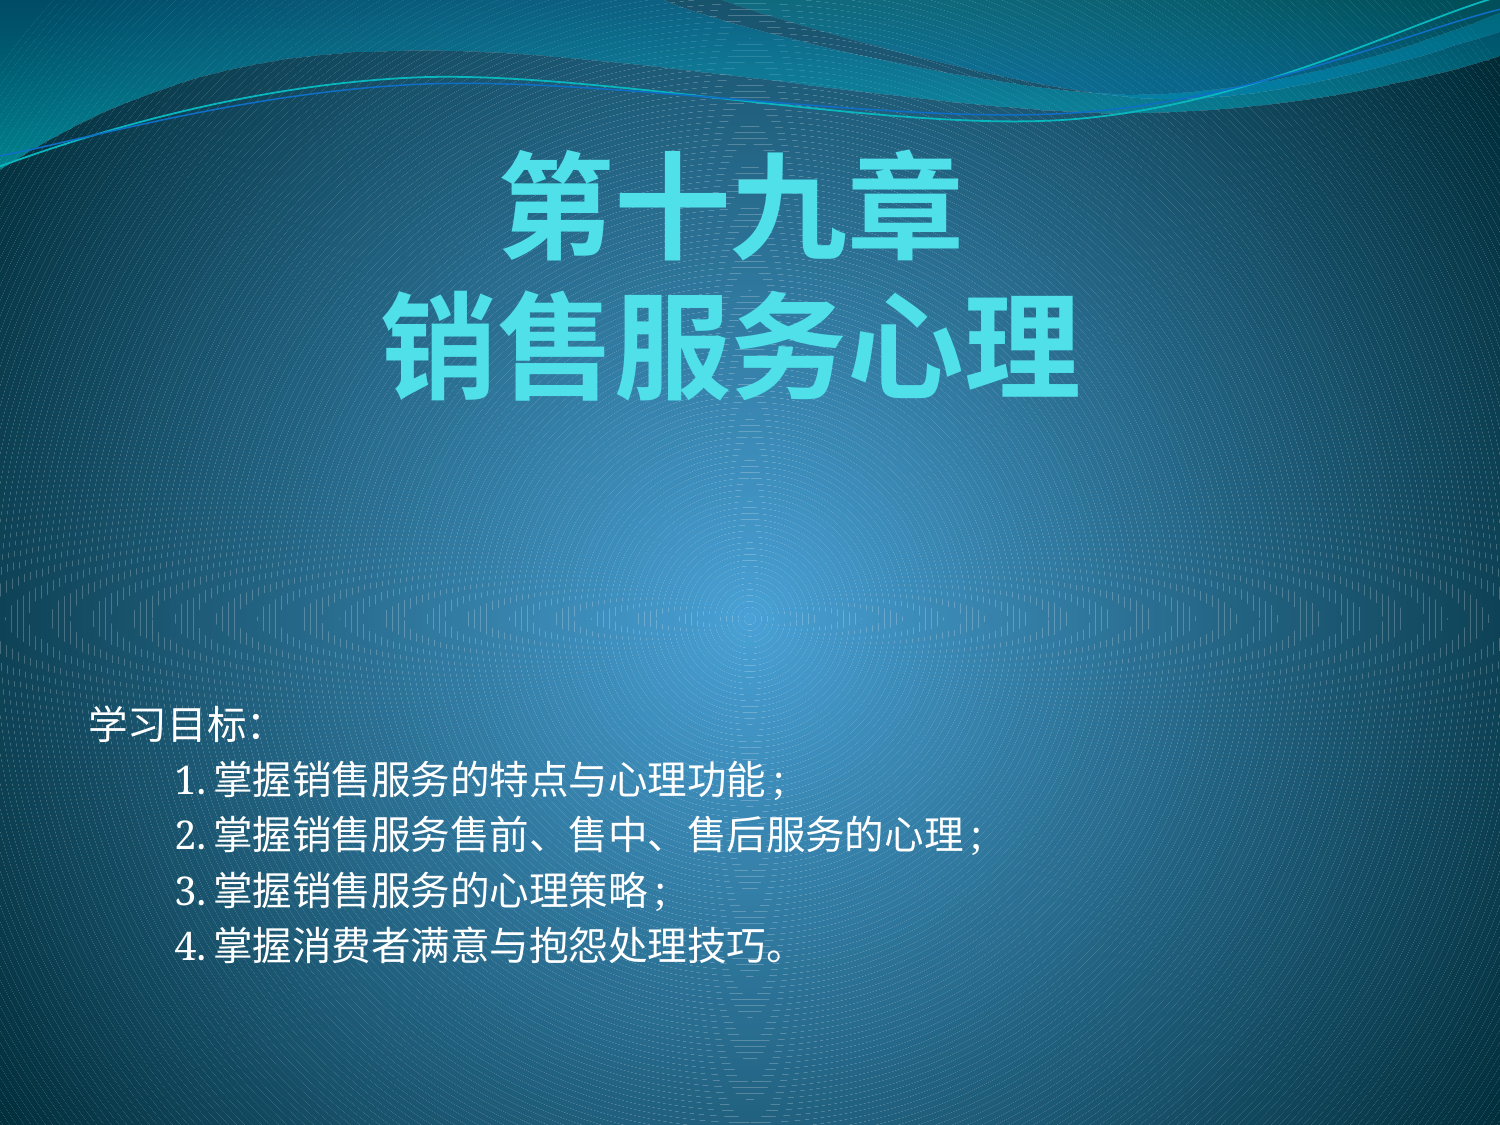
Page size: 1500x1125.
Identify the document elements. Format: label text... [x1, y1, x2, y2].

subtitle 学习目标： 1.掌握销售服务的特点与心理功能; 2.掌握销售服务售前、售中、售后服务的心理; 3.掌握销售服务的心理策略; 4.掌握消费者满意与抱怨处理技巧。 [88, 692, 1377, 980]
title 第十九章 销售服务心理 [88, 113, 1377, 414]
